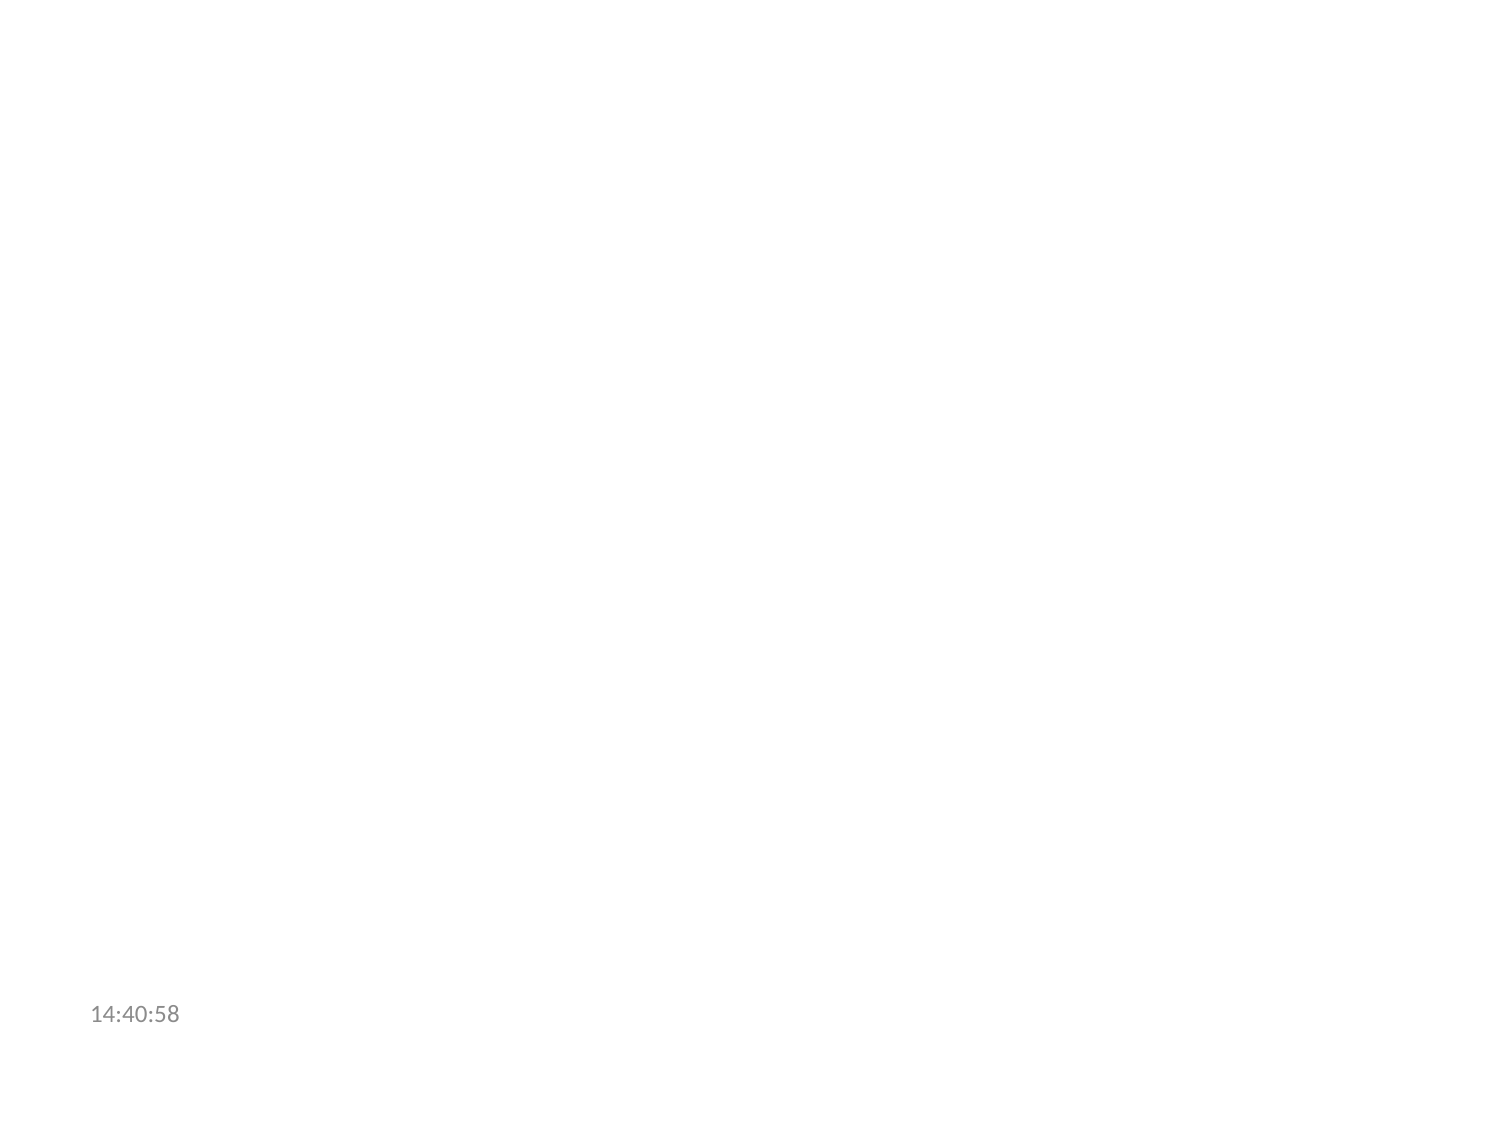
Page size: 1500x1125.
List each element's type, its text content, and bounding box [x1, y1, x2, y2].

text_box 15:35:09 [75, 982, 425, 1043]
